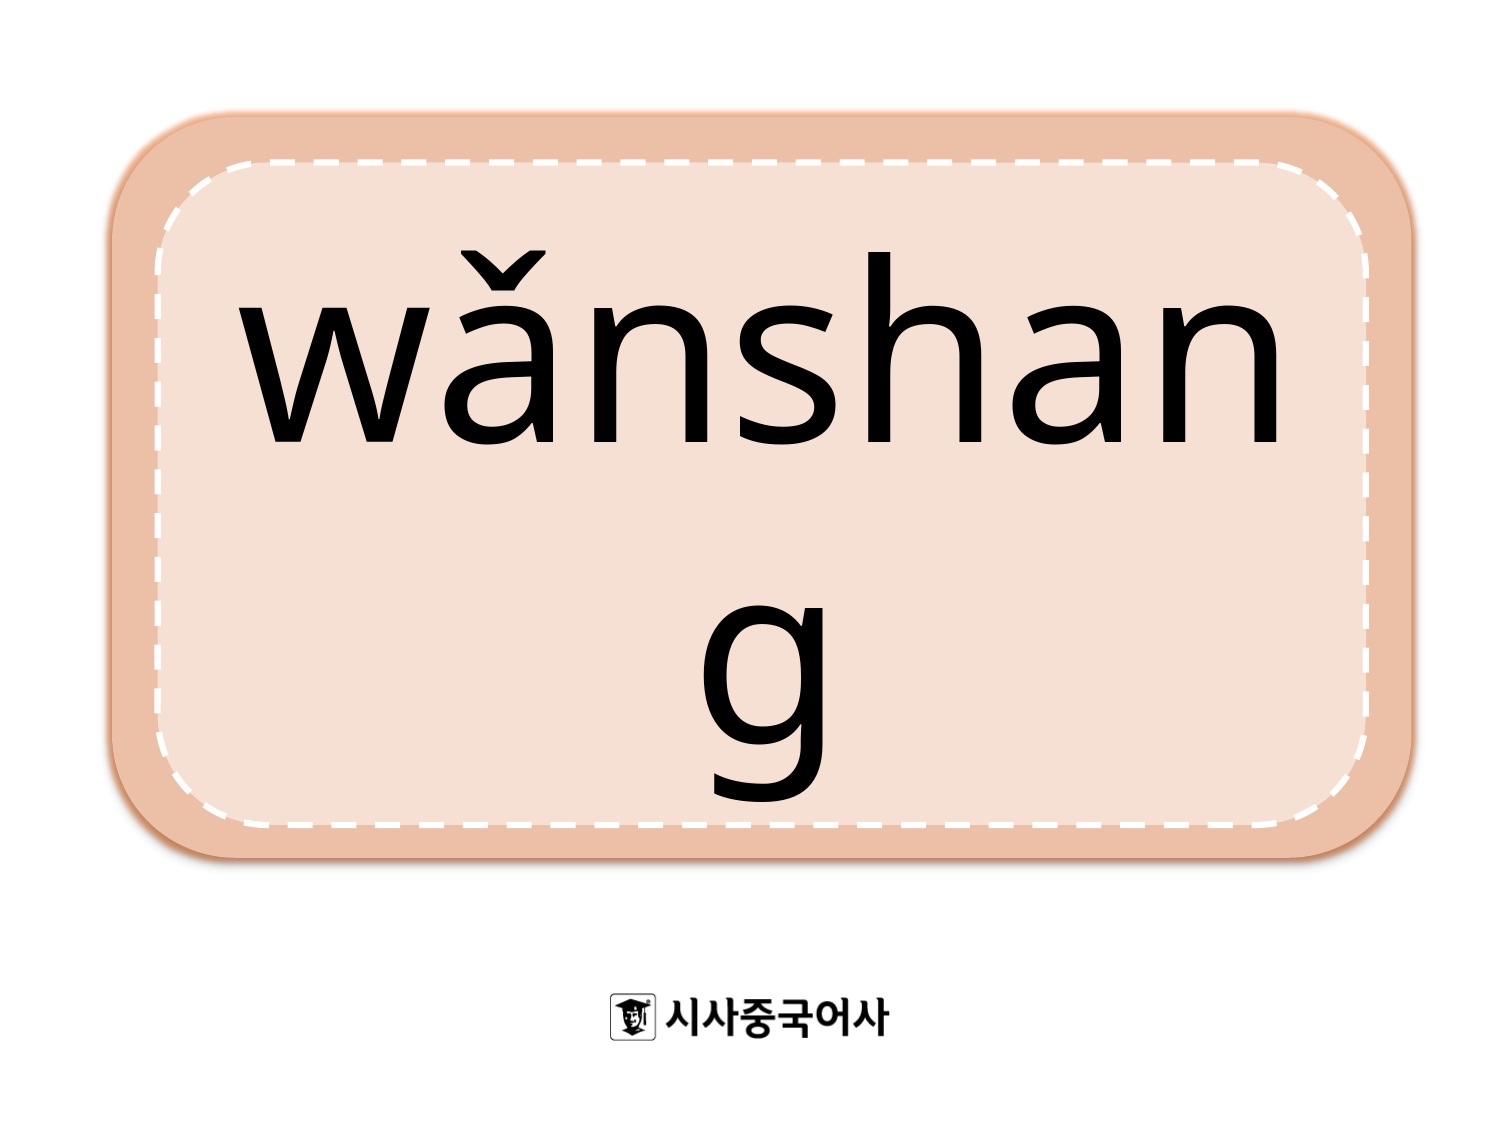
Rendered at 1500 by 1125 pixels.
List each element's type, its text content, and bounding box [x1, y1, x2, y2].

text_box wǎnshang [162, 160, 1371, 824]
picture [602, 987, 898, 1047]
